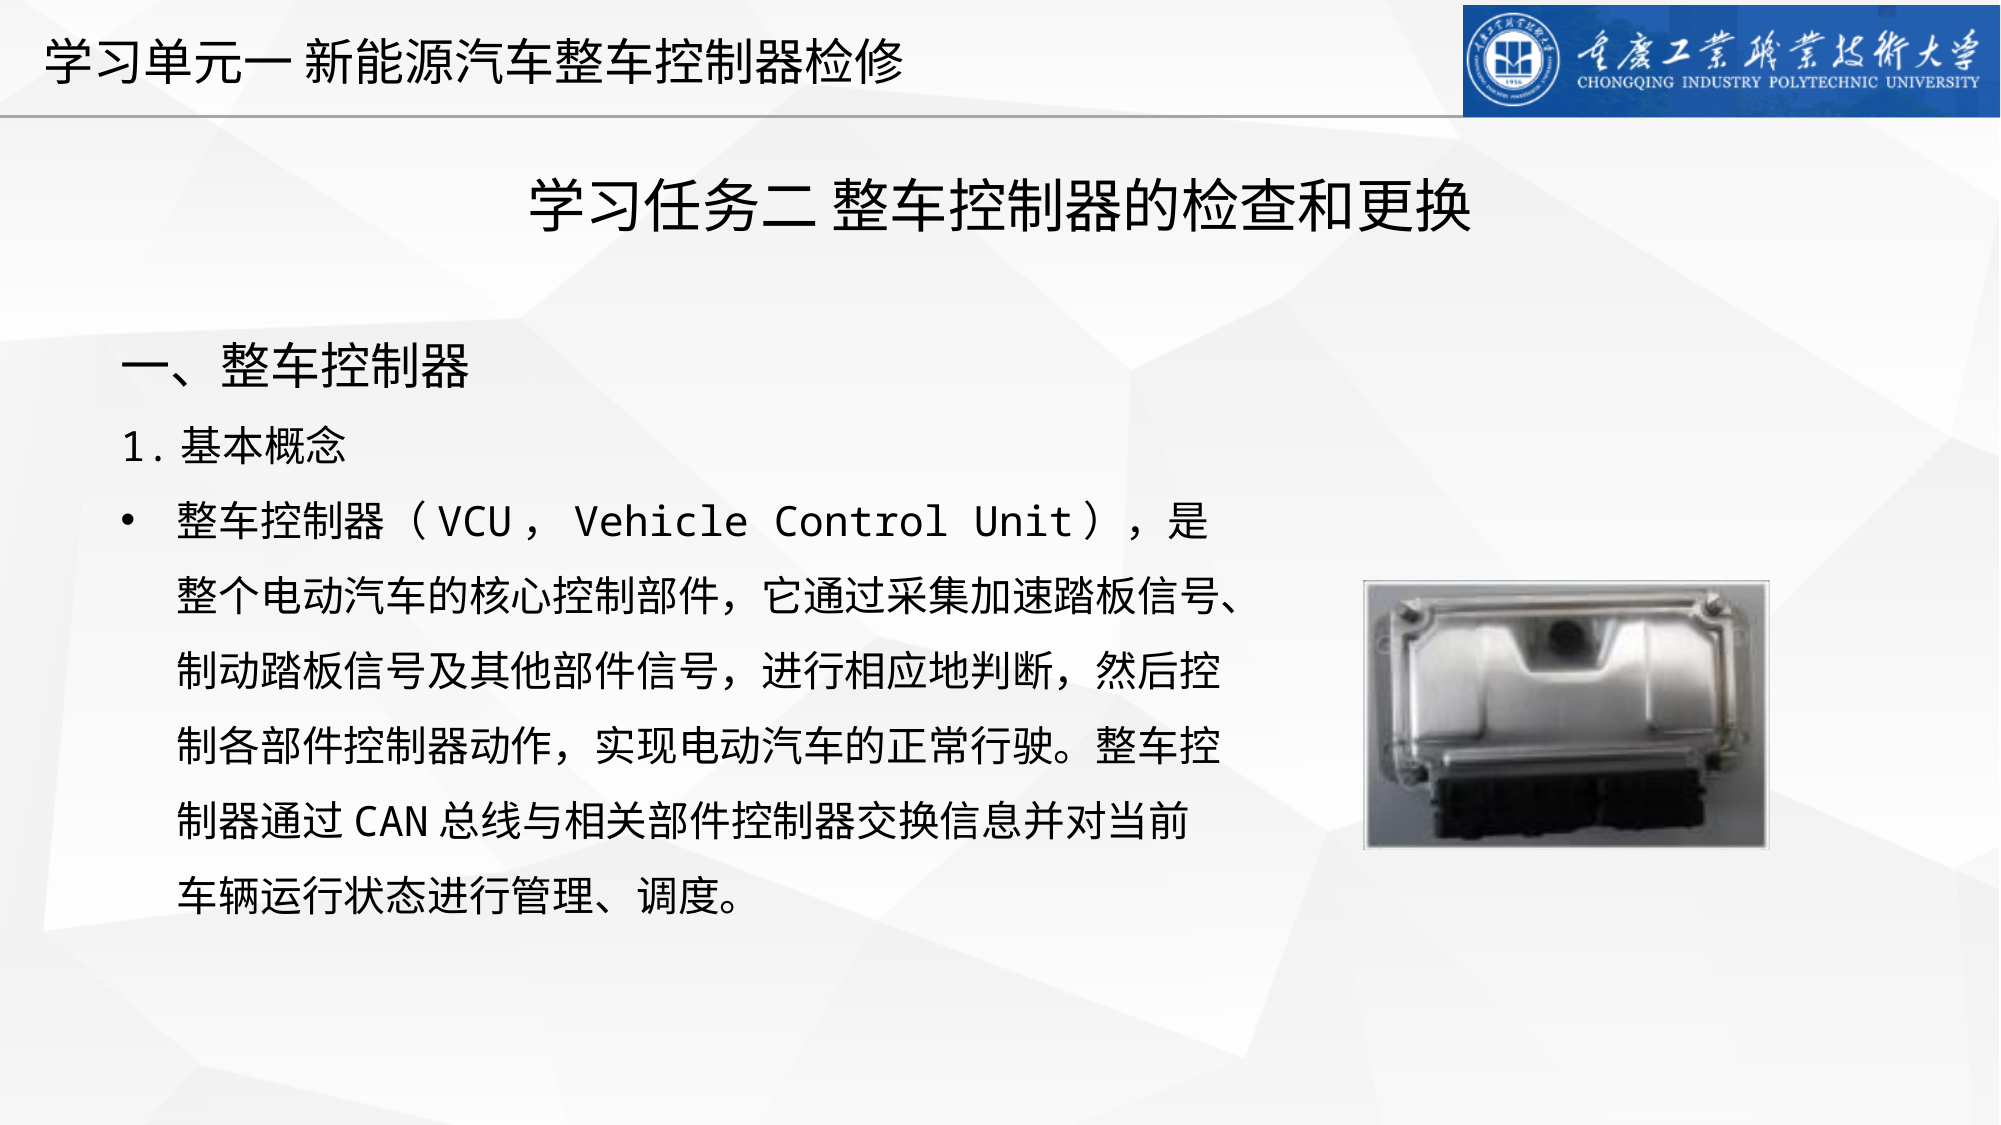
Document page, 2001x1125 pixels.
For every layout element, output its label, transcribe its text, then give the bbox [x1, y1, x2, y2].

picture [0, 0, 2001, 117]
text_box 一、整车控制器 1.基本概念 整车控制器（VCU，Vehicle Control Unit），是整个电动汽车的核心控制部件，它通过采集加速踏板信号、制动踏板信号及其他部件信号，进行相应地判断，然后控制各部件控制器动作，实现电动汽车的正常行驶。整车控制器通过CAN总线与相关部件控制器交换信息并对当前车辆运行状态进行管理、调度。 [105, 297, 1239, 1002]
picture [0, 118, 1999, 1125]
text_box 学习任务二 整车控制器的检查和更换 [433, 161, 1567, 247]
